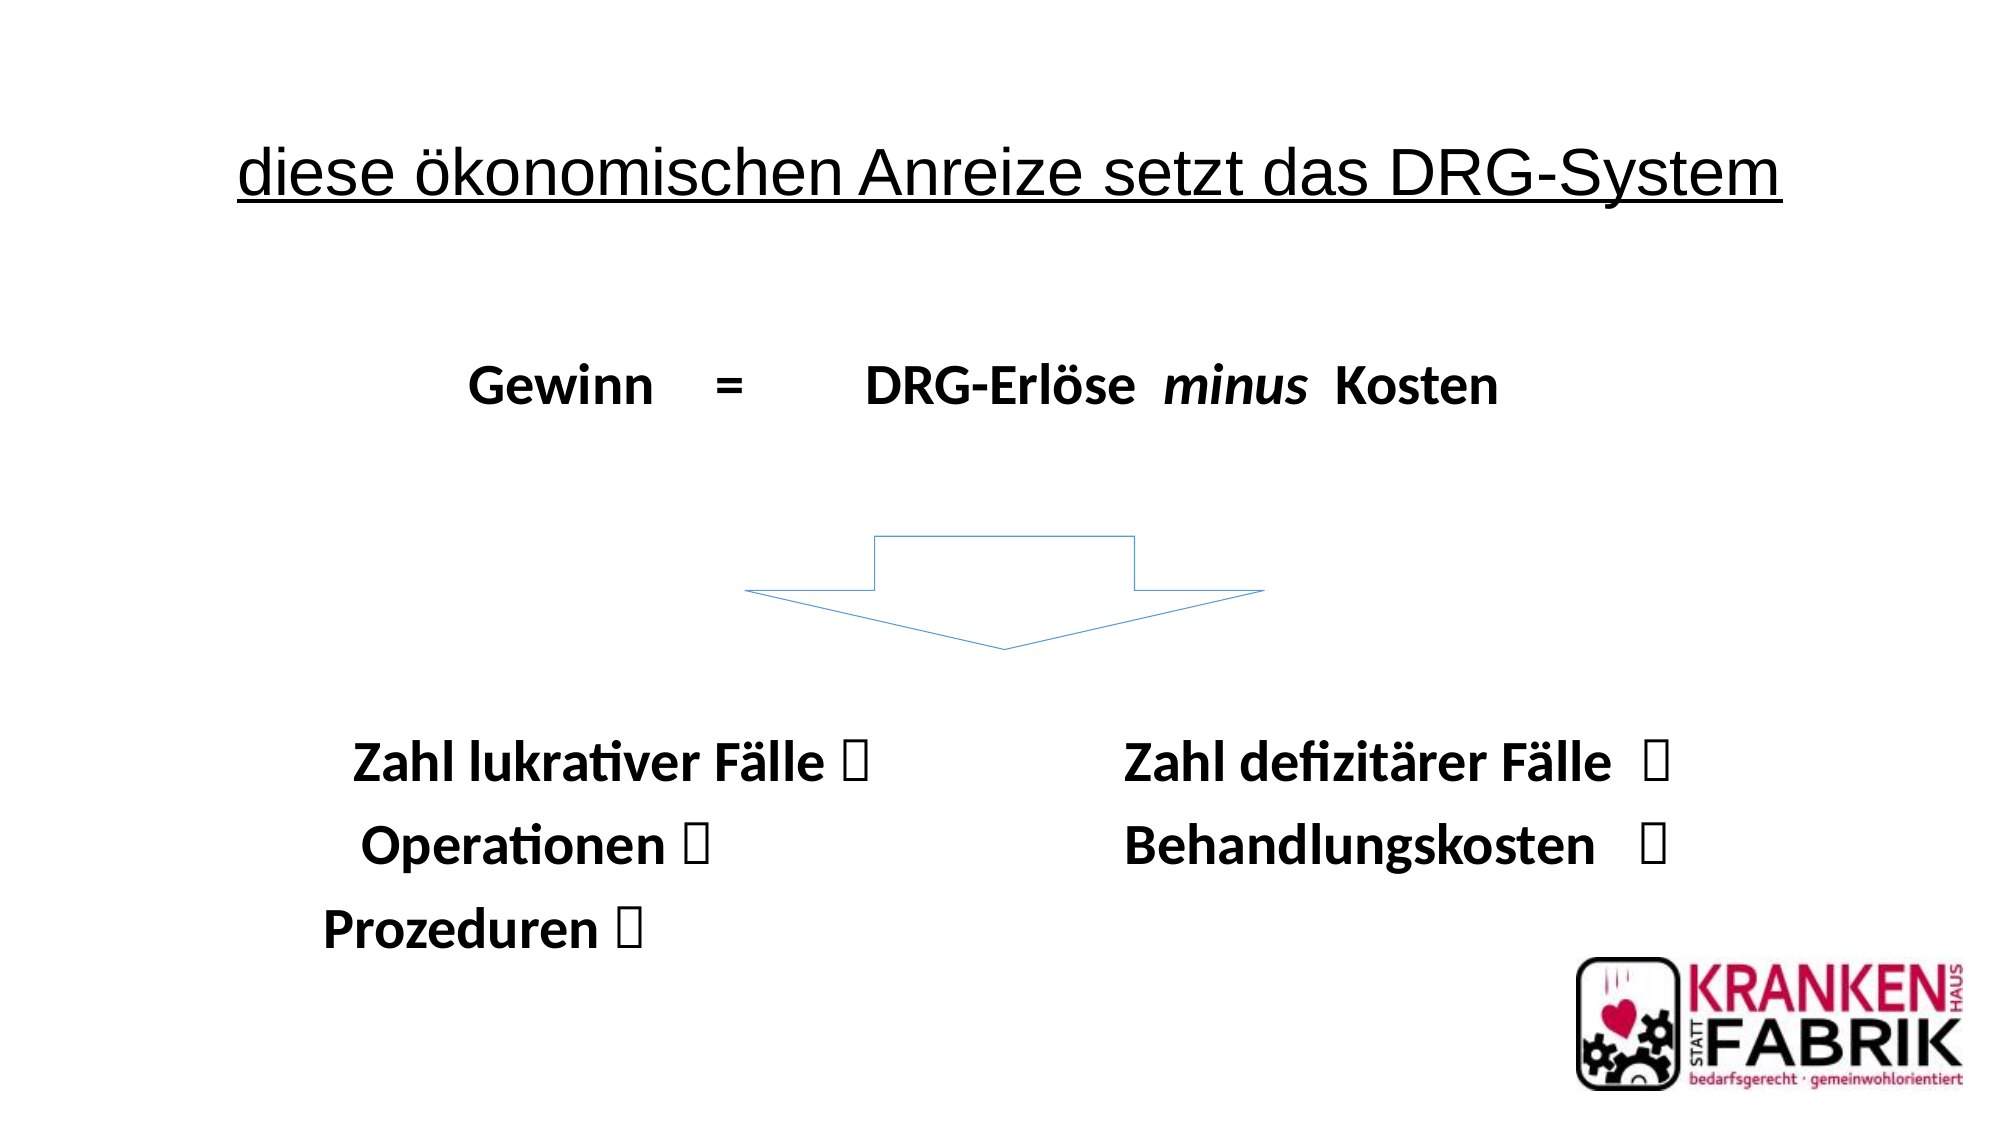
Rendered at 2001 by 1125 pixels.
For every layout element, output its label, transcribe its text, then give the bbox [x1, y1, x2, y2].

picture [1576, 957, 1963, 1091]
text_box [1583, 173, 1614, 235]
list Gewinn = DRG-Erlöse minus Kosten Zahl lukrativer Fälle  Zahl defizitärer Fälle  Operationen  Behandlungskosten  Prozeduren  [293, 286, 1738, 1042]
title diese ökonomischen Anreize setzt das DRG-System [56, 71, 1963, 223]
text_box [744, 535, 1265, 651]
